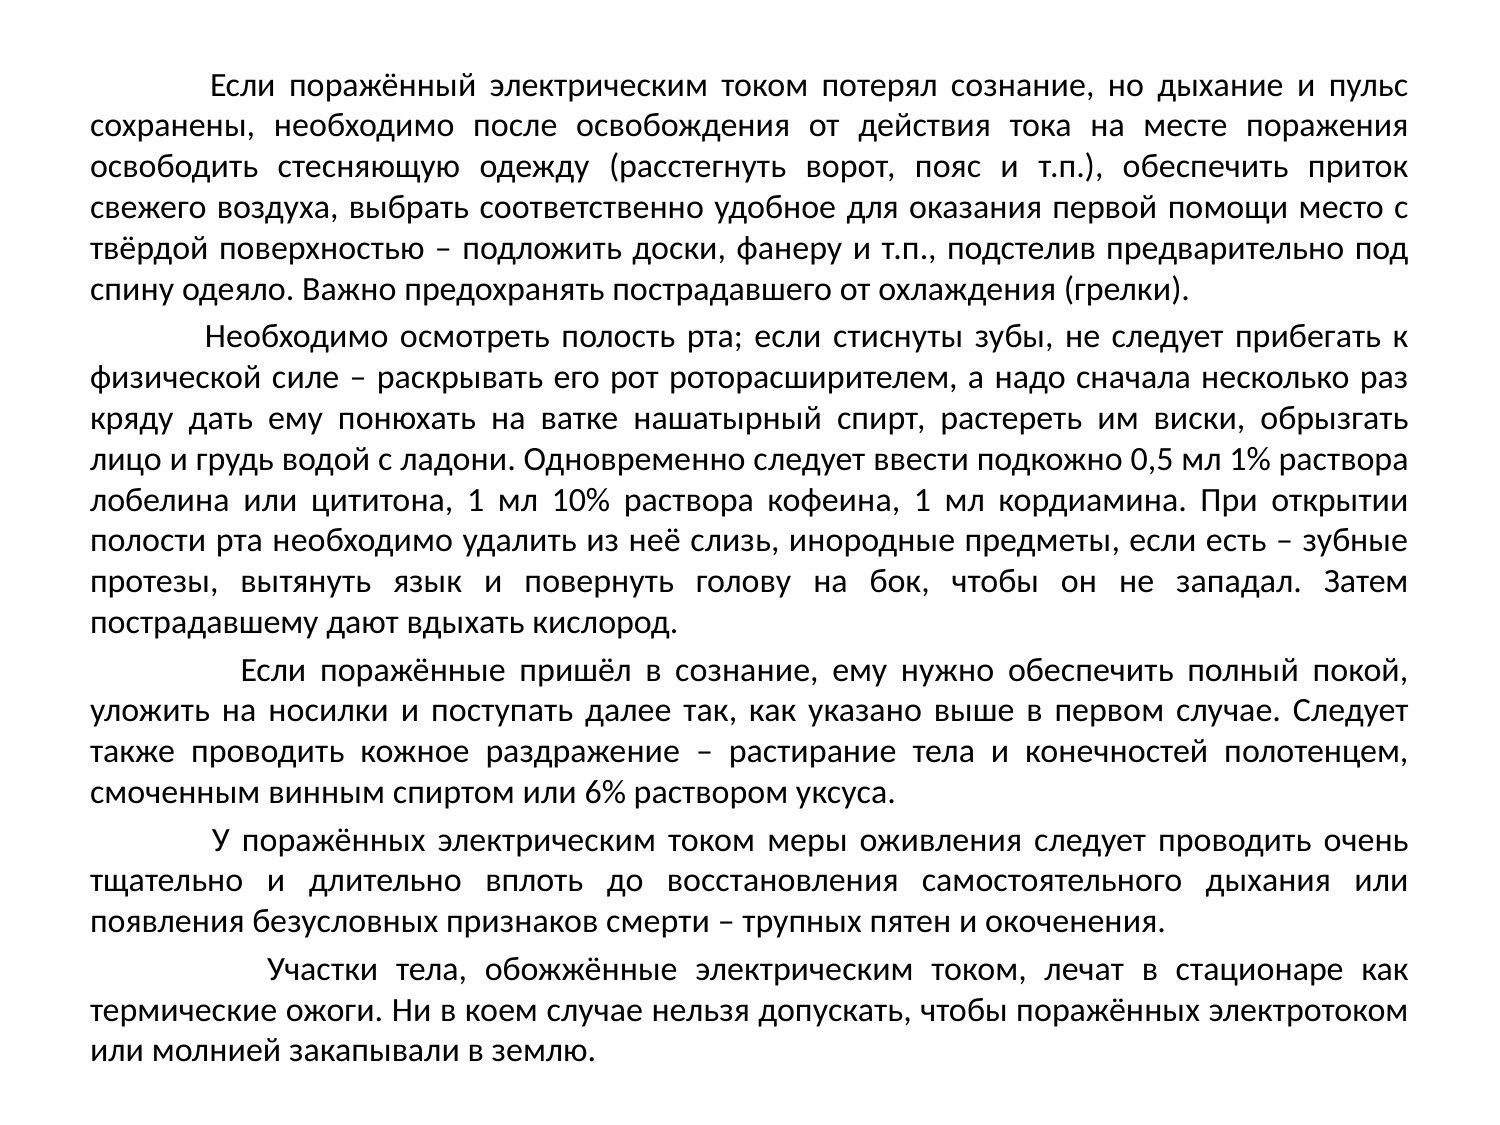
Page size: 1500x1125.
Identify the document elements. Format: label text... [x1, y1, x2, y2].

list Если поражённый электрическим током потерял сознание, но дыхание и пульс сохранены, необходимо после освобождения от действия тока на месте поражения освободить стесняющую одежду (расстегнуть ворот, пояс и т.п.), обеспечить приток свежего воздуха, выбрать соответственно удобное для оказания первой помощи место с твёрдой поверхностью – подложить доски, фанеру и т.п., подстелив предварительно под спину одеяло. Важно предохранять пострадавшего от охлаждения (грелки). Необходимо осмотреть полость рта; если стиснуты зубы, не следует прибегать к физической силе – раскрывать его рот роторасширителем, а надо сначала несколько раз кряду дать ему понюхать на ватке нашатырный спирт, растереть им виски, обрызгать лицо и грудь водой с ладони. Одновременно следует ввести подкожно 0,5 мл 1% раствора лобелина или цититона, 1 мл 10% раствора кофеина, 1 мл кордиамина. При открытии полости рта необходимо удалить из неё слизь, инородные предметы, если есть – зубные протезы, вытянуть язык и повернуть голову на бок, чтобы он не западал. Затем пострадавшему дают вдыхать кислород. Если поражённые пришёл в сознание, ему нужно обеспечить полный покой, уложить на носилки и поступать далее так, как указано выше в первом случае. Следует также проводить кожное раздражение – растирание тела и конечностей полотенцем, смоченным винным спиртом или 6% раствором уксуса. У поражённых электрическим током меры оживления следует проводить очень тщательно и длительно вплоть до восстановления самостоятельного дыхания или появления безусловных признаков смерти – трупных пятен и окоченения. Участки тела, обожжённые электрическим током, лечат в стационаре как термические ожоги. Ни в коем случае нельзя допускать, чтобы поражённых электротоком или молнией закапывали в землю. [75, 54, 1425, 1090]
